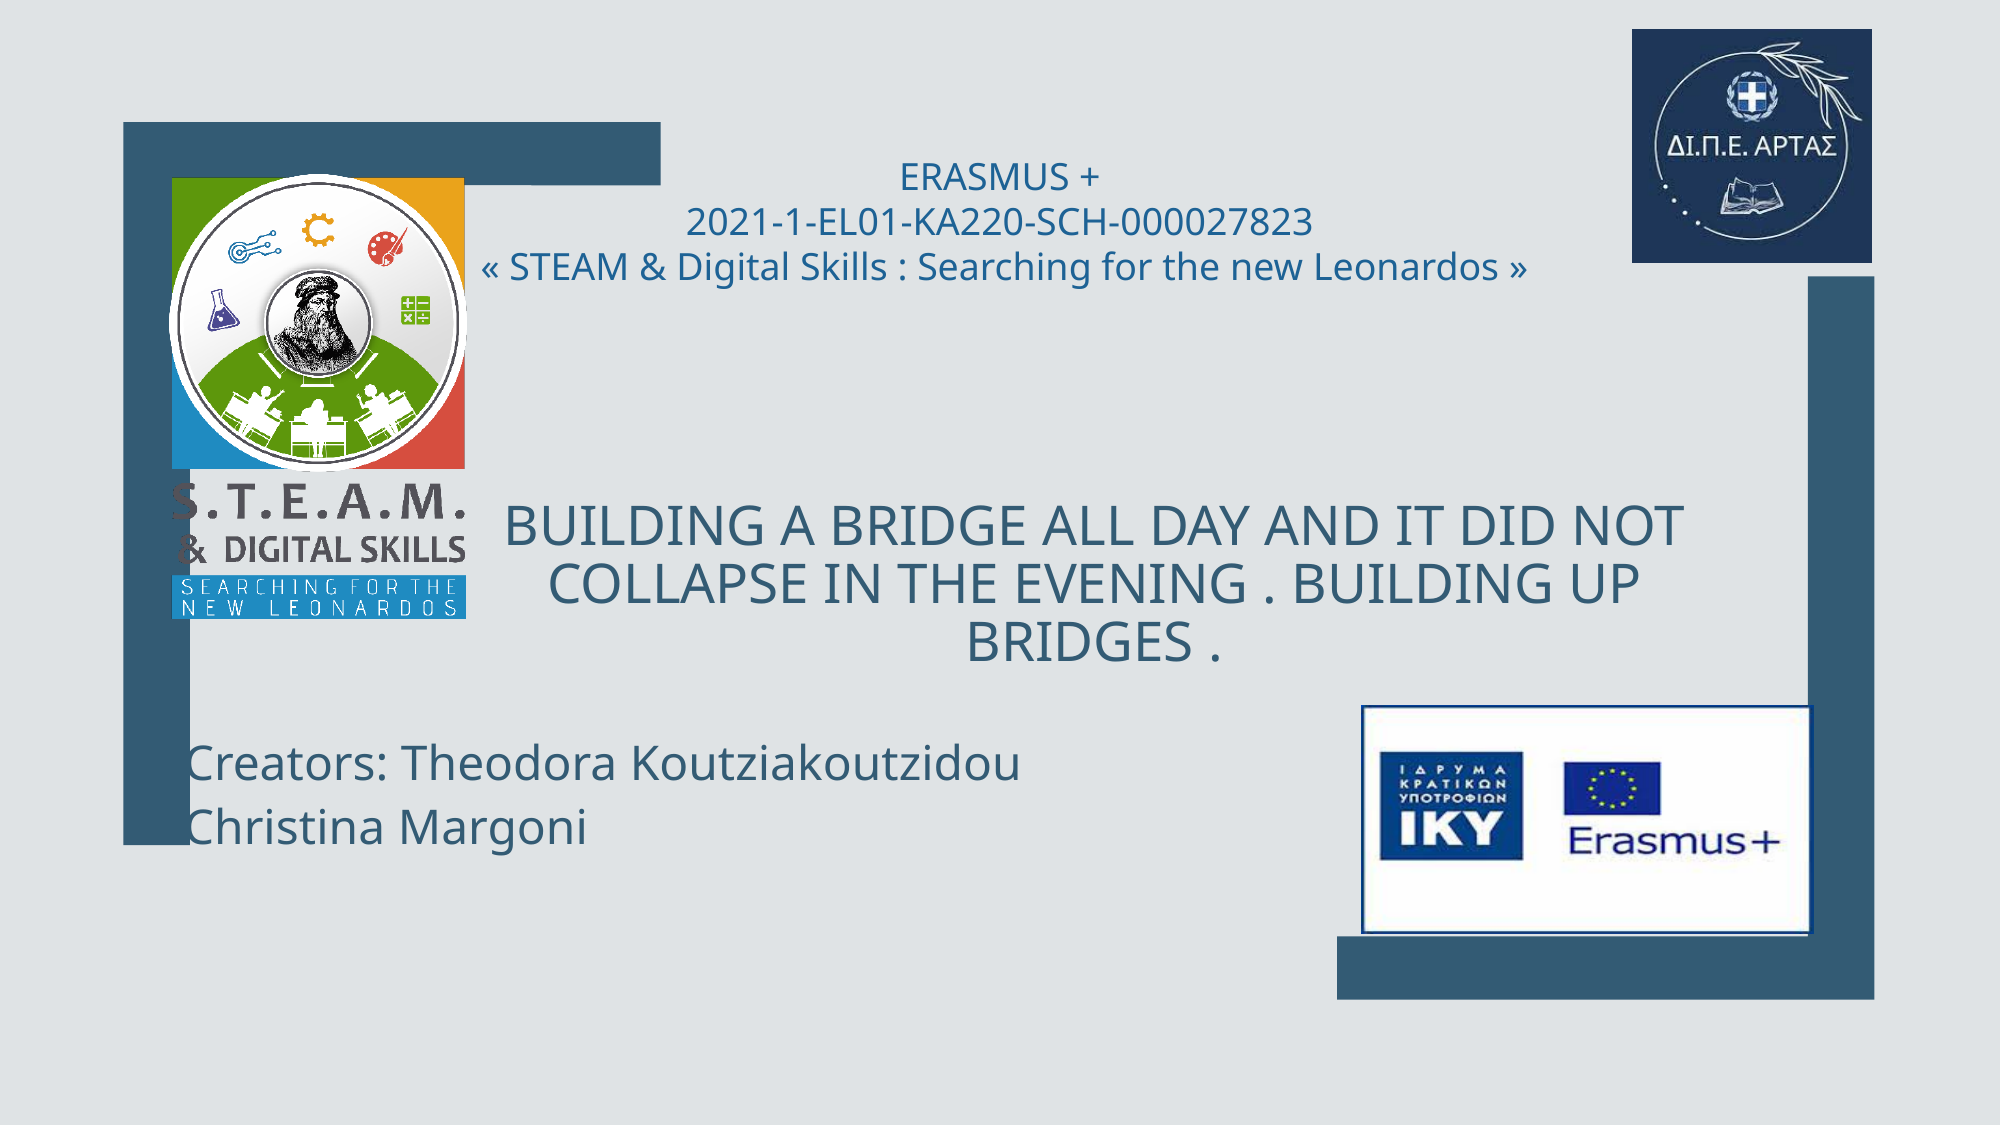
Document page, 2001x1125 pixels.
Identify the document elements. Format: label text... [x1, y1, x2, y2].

title building A BRIDGE all day AND it did not collapse in the evening . Building up bridges . [415, 489, 1773, 682]
picture [1632, 29, 1872, 263]
picture [168, 174, 467, 619]
subtitle Creators: Theodora Koutziakoutzidou Christina Margoni [168, 660, 1670, 933]
text_box ERASMUS + 2021-1-EL01-KA220-SCH-000027823 « STEAM & Digital Skills : Searching for the new Leonardos » [76, 146, 1924, 296]
picture [1361, 705, 1814, 935]
